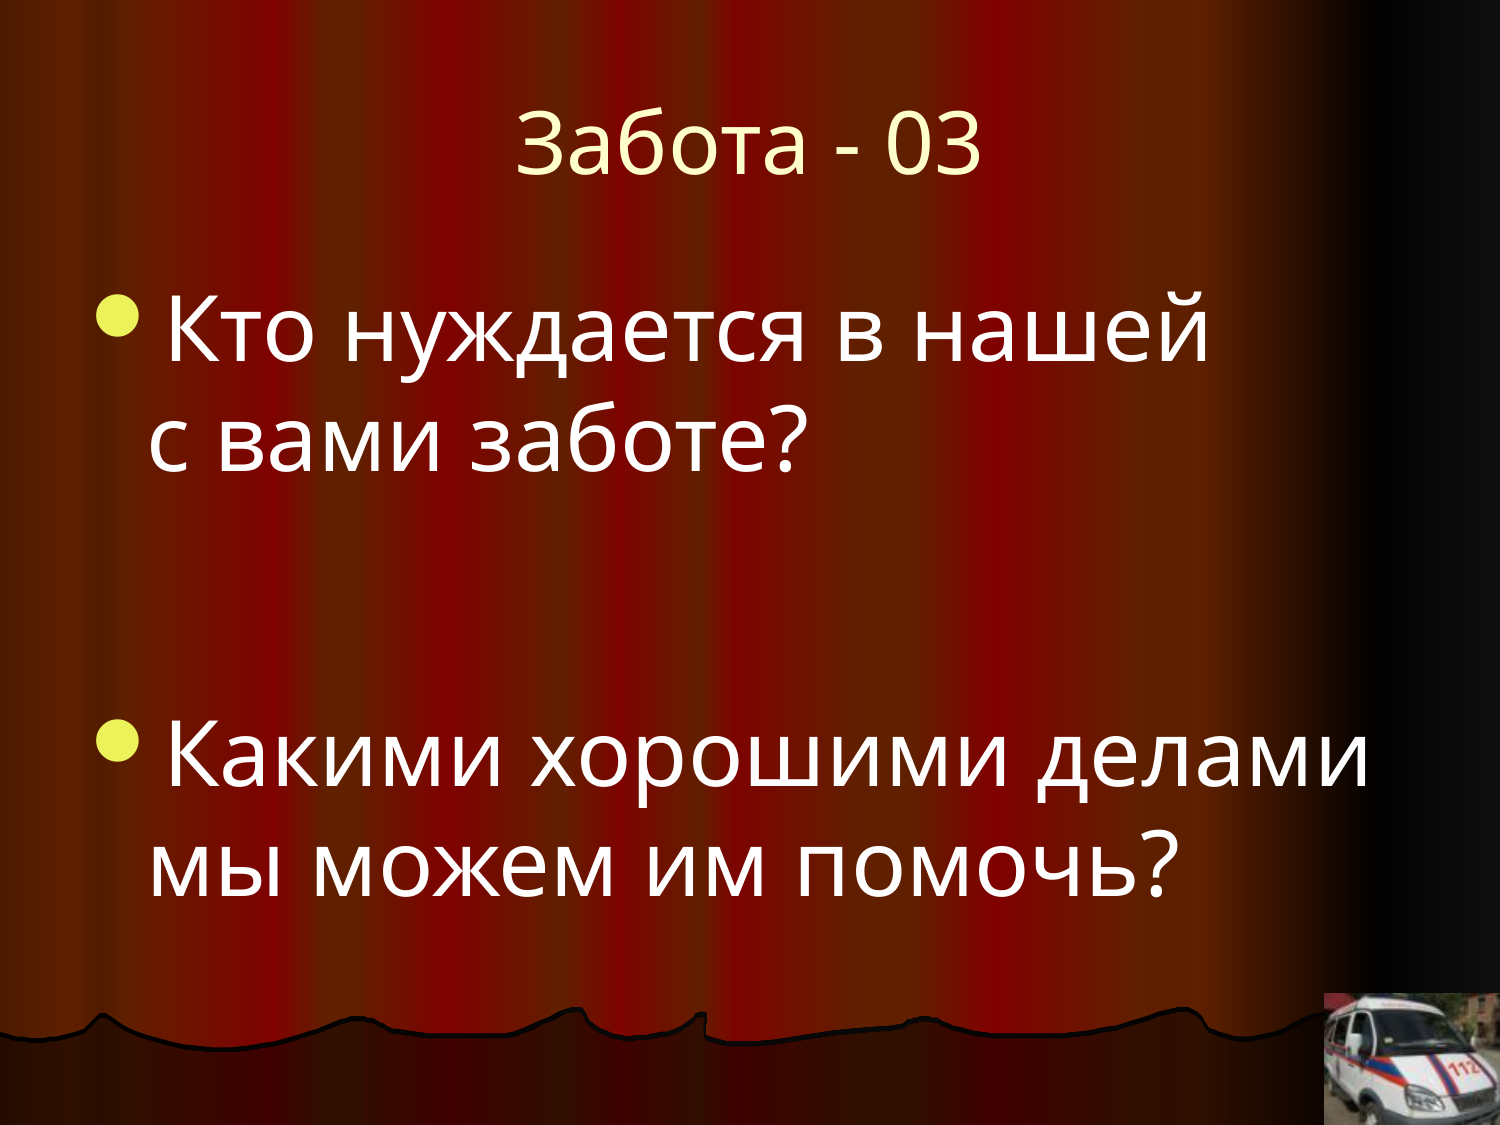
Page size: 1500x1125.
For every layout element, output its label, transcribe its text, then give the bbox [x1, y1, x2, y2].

list Кто нуждается в нашей с вами заботе? Какими хорошими делами мы можем им помочь? [74, 262, 1426, 1006]
picture [1323, 992, 1500, 1125]
title Забота - 03 [74, 45, 1426, 233]
